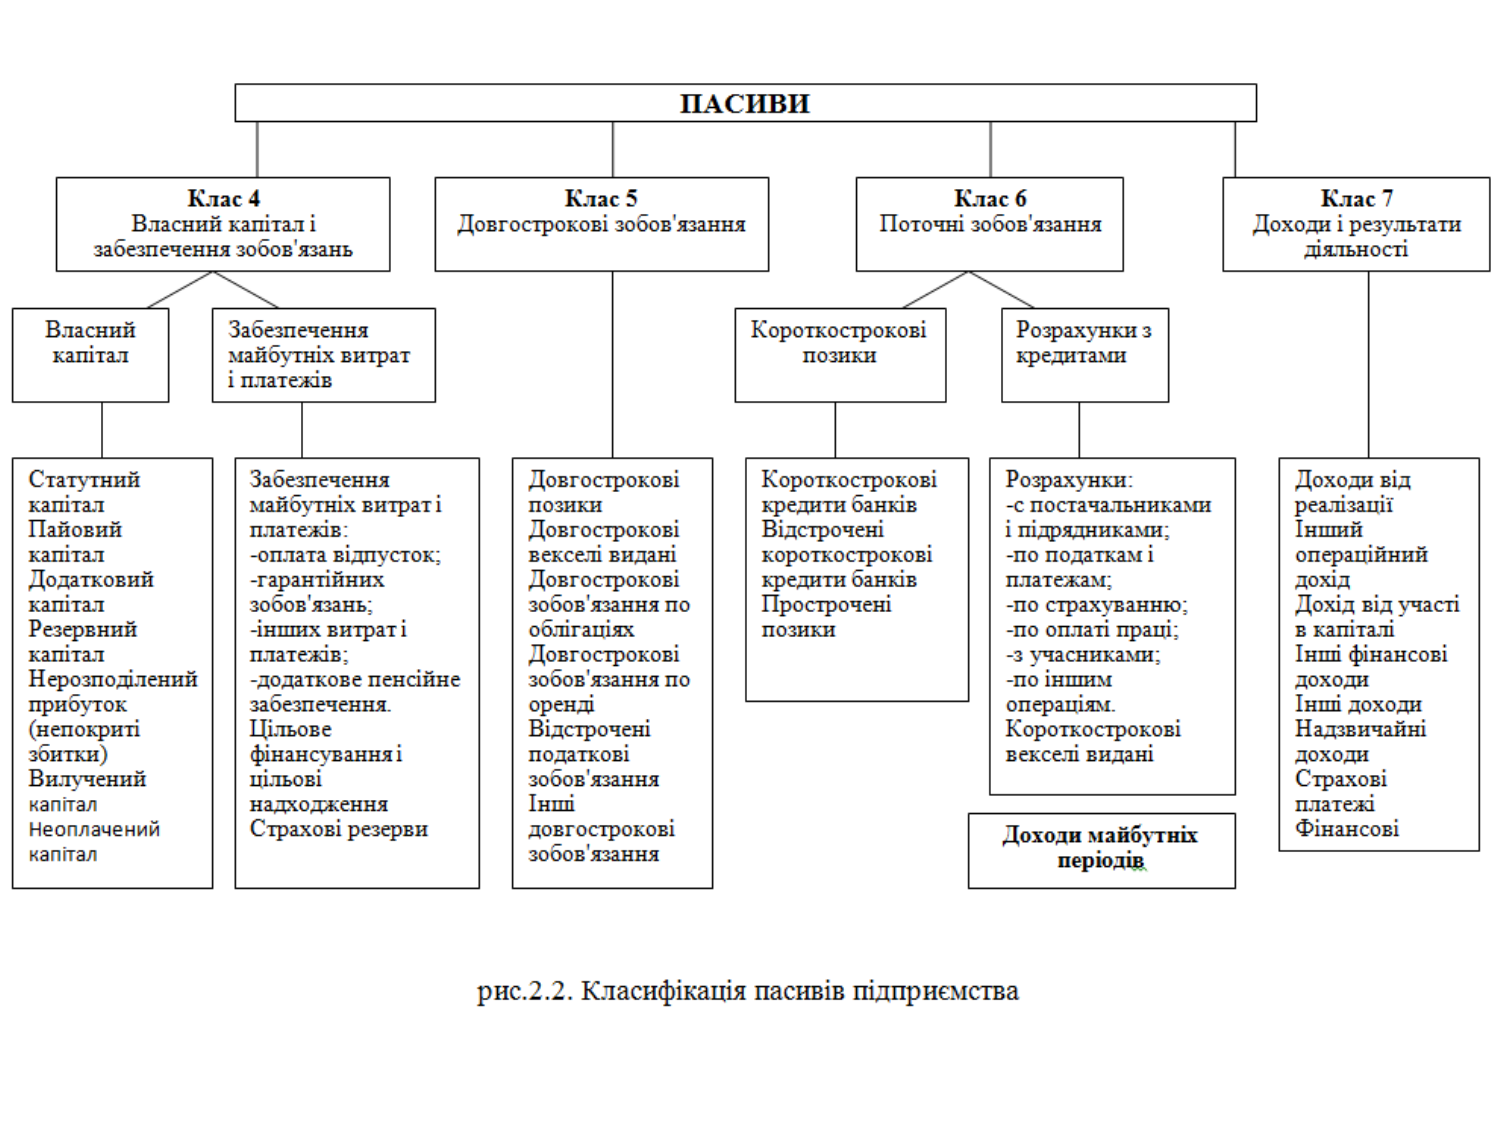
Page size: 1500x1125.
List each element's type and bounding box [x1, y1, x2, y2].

picture [0, 54, 1500, 1012]
